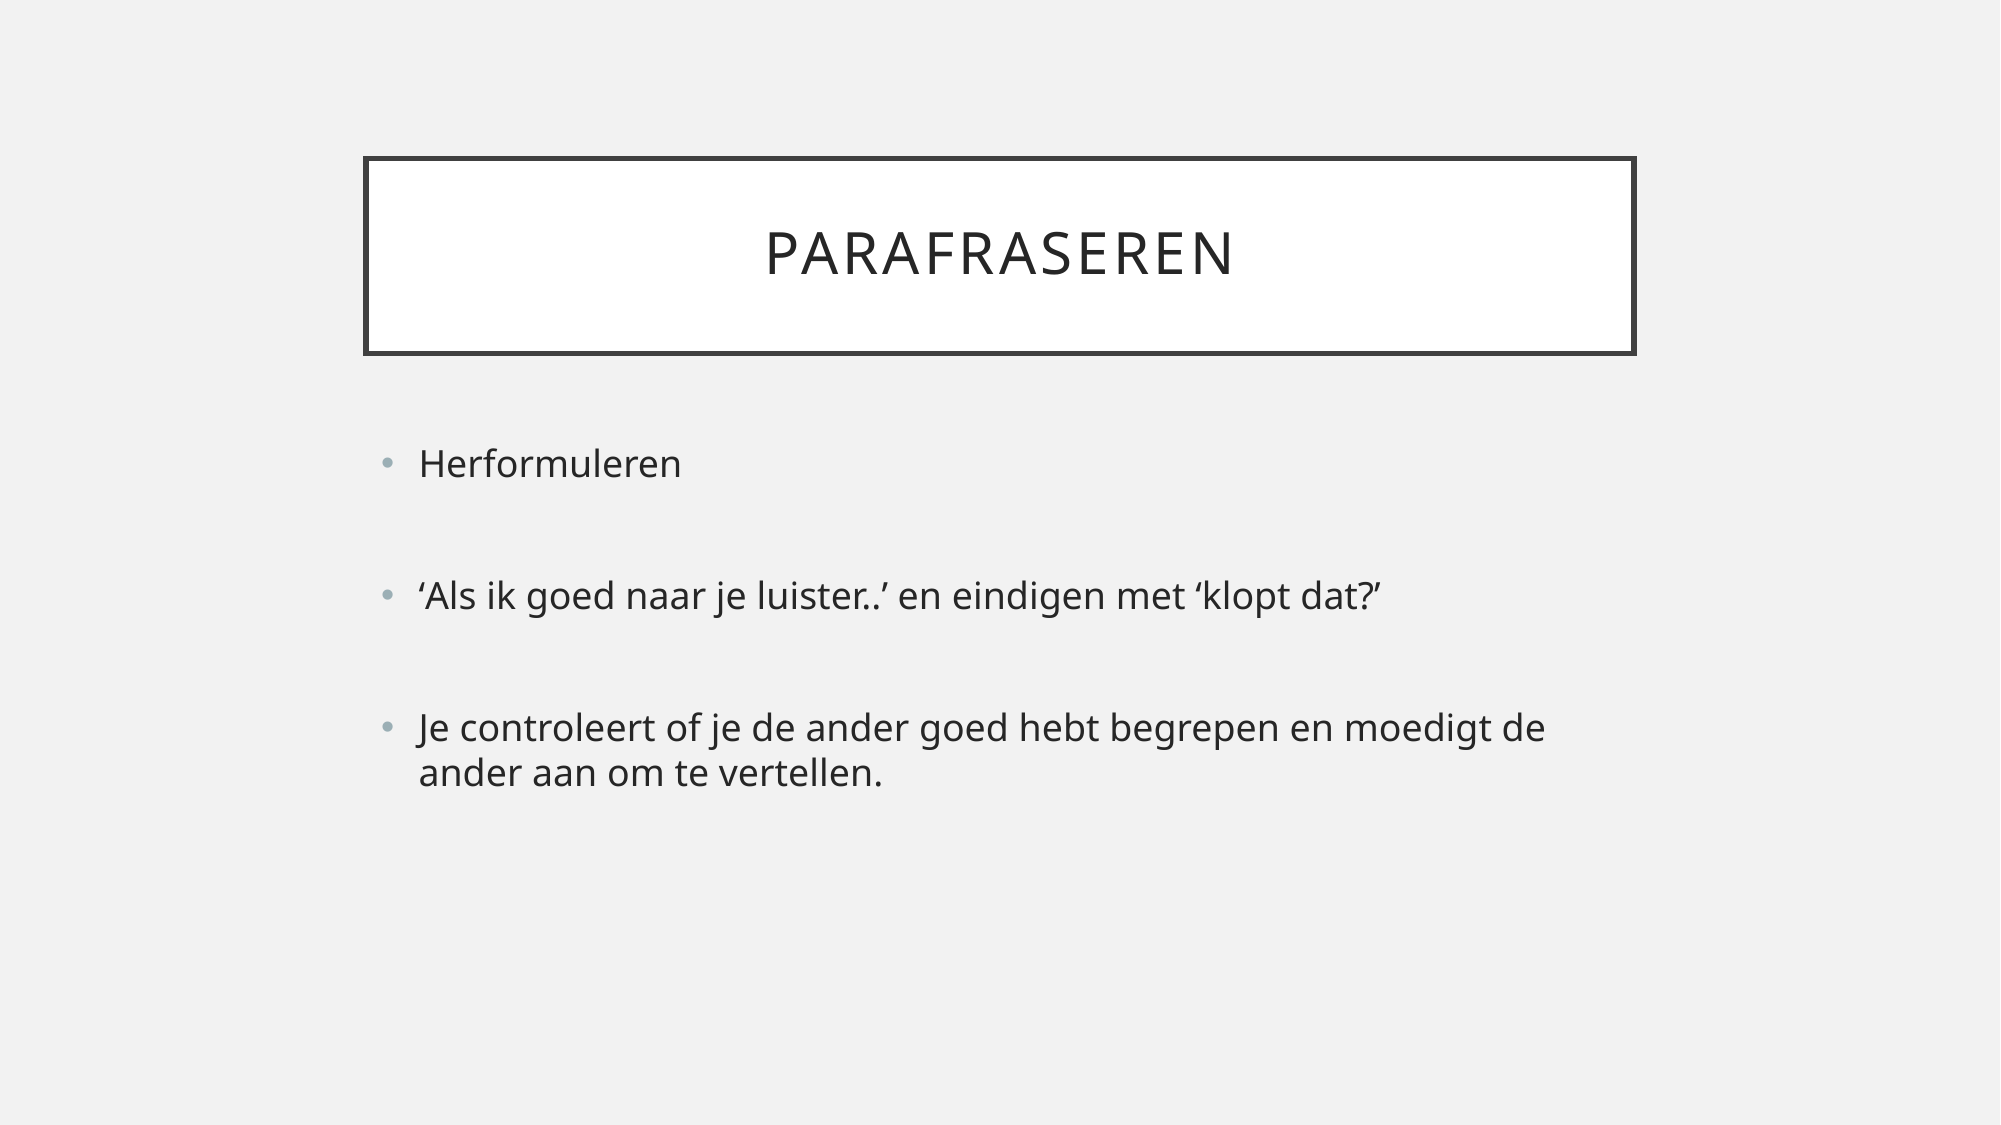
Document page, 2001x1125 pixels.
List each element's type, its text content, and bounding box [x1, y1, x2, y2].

list Herformuleren ‘Als ik goed naar je luister..’ en eindigen met ‘klopt dat?’ Je controleert of je de ander goed hebt begrepen en moedigt de ander aan om te vertellen. [366, 432, 1634, 942]
title Parafraseren [363, 156, 1637, 356]
